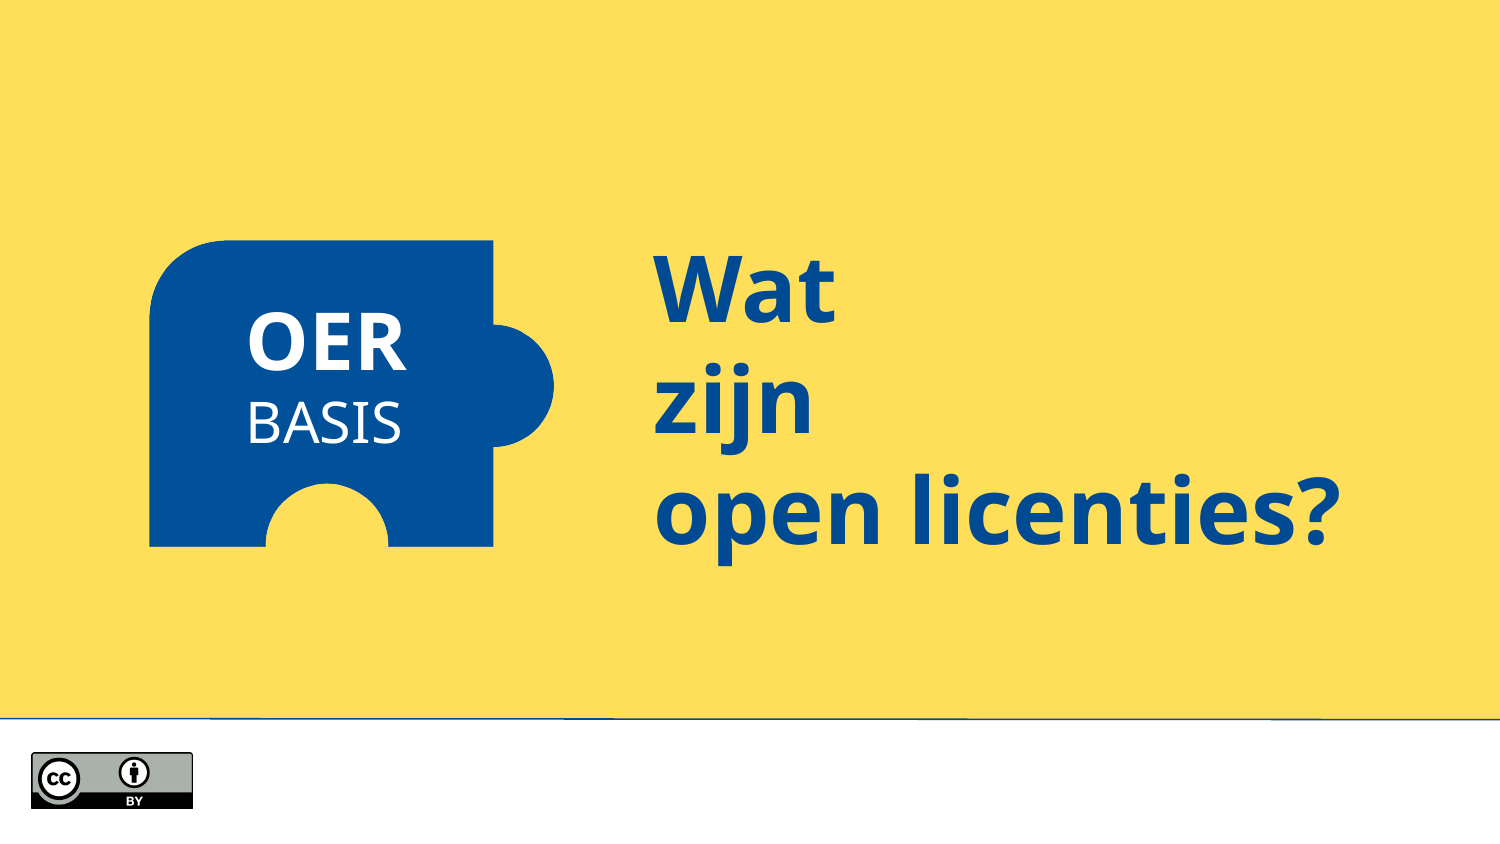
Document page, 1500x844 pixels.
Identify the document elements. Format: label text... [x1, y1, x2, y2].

picture [31, 752, 193, 809]
text_box Wat zijn open licenties? [639, 215, 1427, 578]
picture [149, 239, 554, 548]
text_box [0, 727, 1500, 844]
text_box OER BASIS [558, 272, 847, 474]
